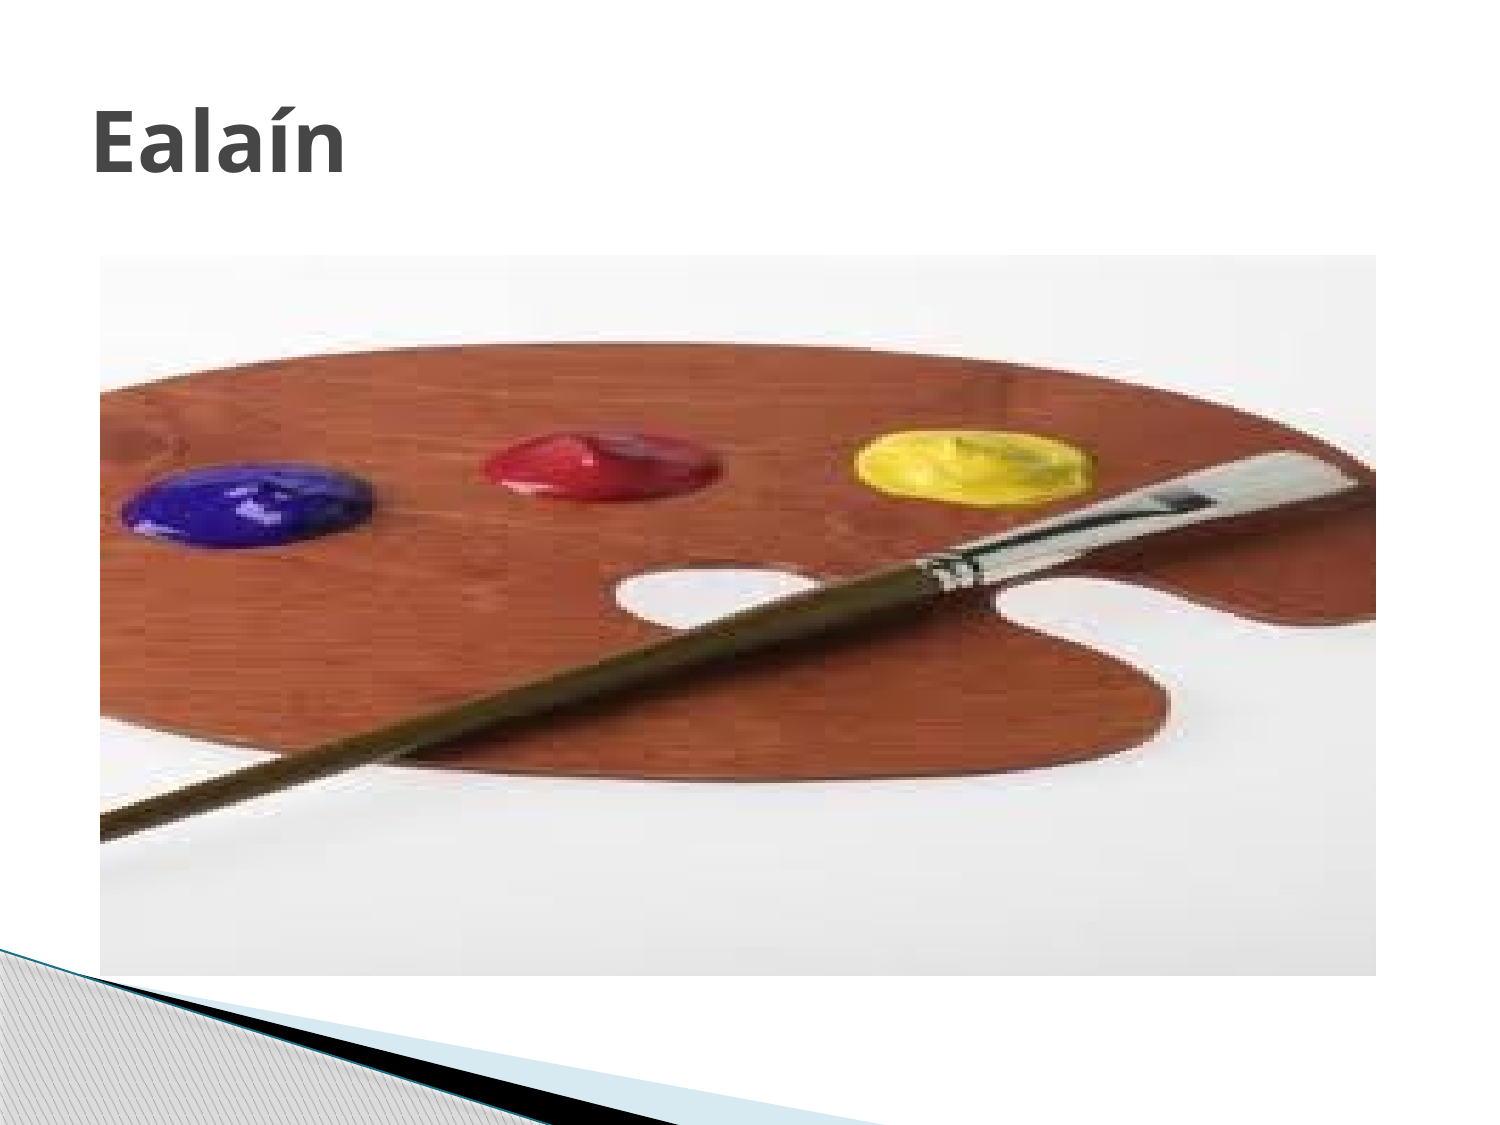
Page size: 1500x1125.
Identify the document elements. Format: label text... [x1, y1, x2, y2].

picture [100, 255, 1377, 977]
title Ealaín [75, 45, 1425, 233]
